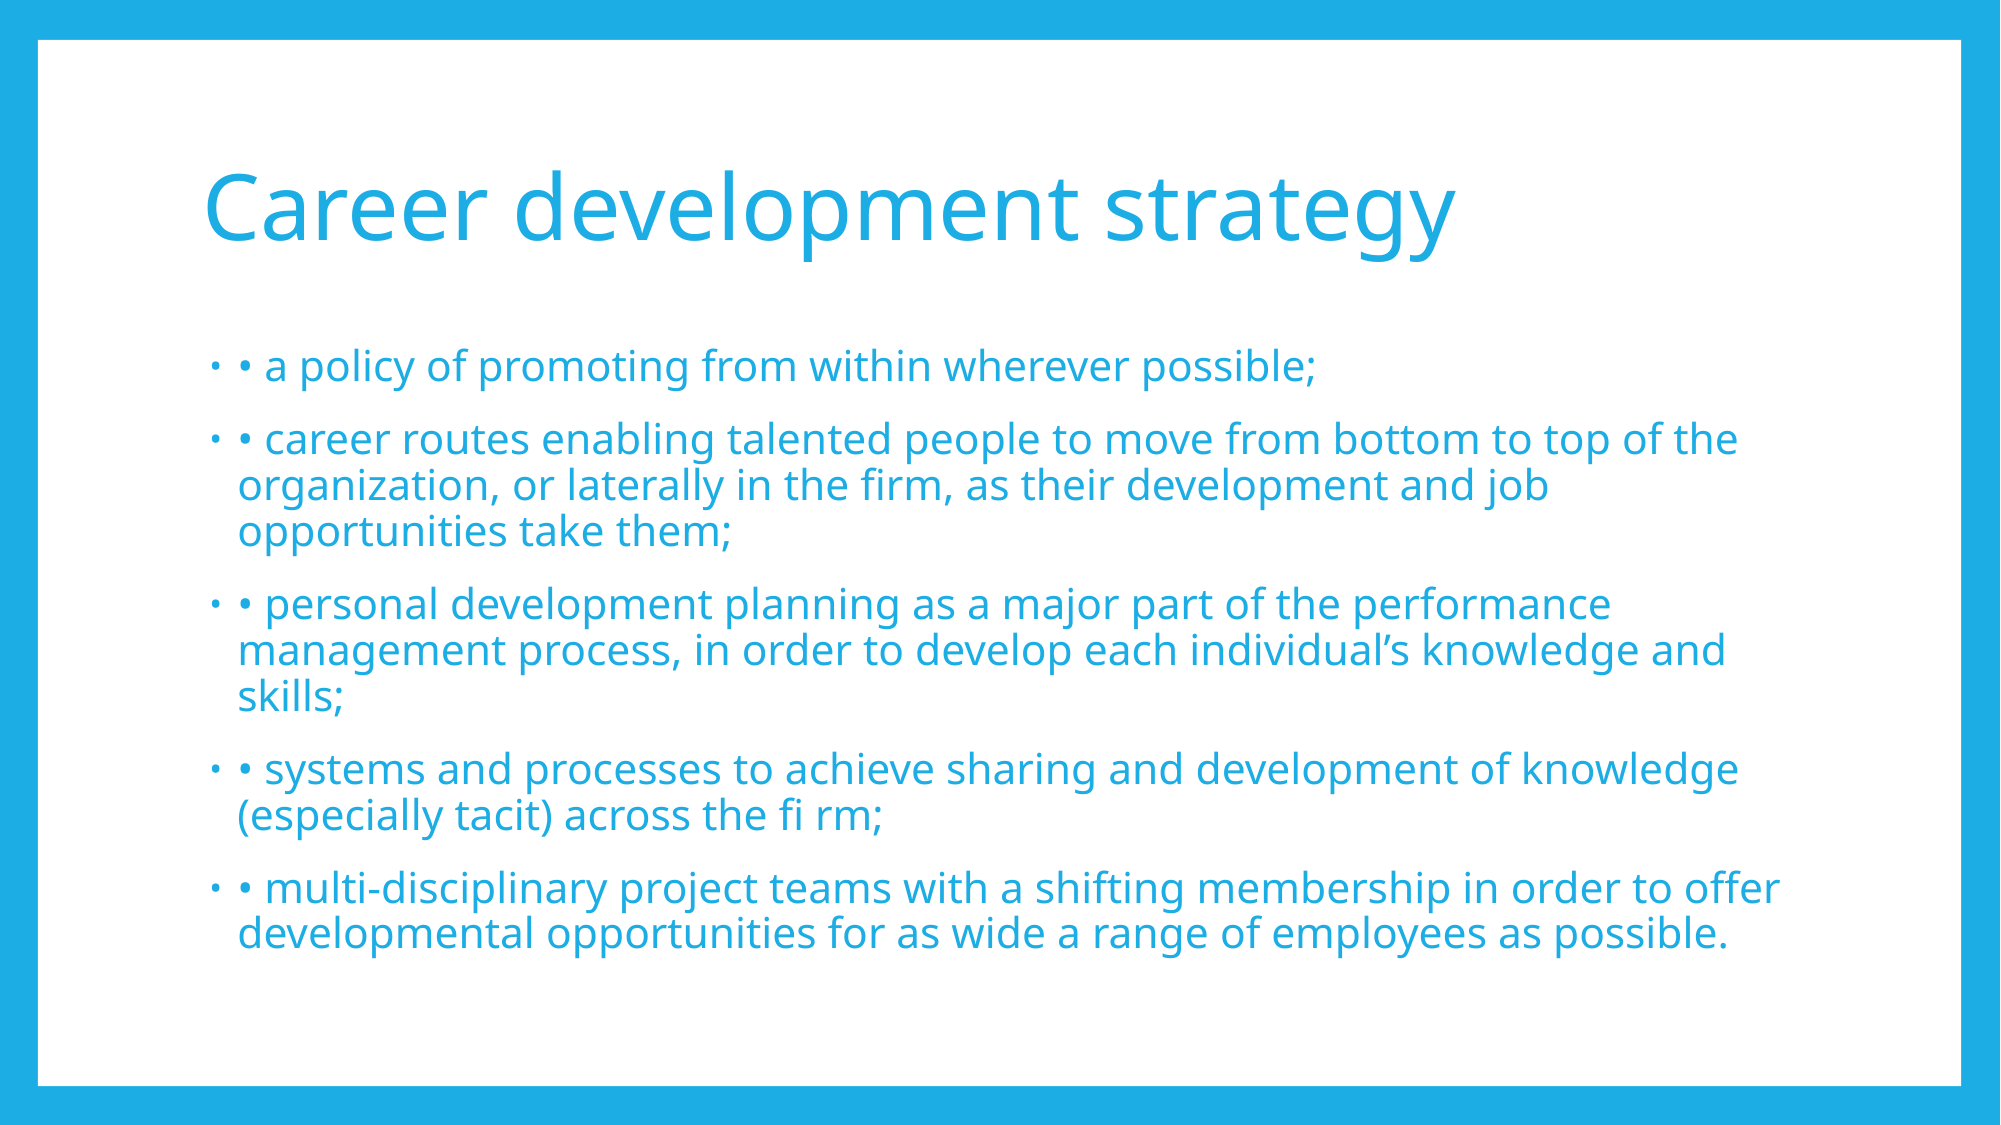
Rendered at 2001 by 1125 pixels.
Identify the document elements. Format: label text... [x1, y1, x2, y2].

list • a policy of promoting from within wherever possible; • career routes enabling talented people to move from bottom to top of the organization, or laterally in the firm, as their development and job opportunities take them; • personal development planning as a major part of the performance management process, in order to develop each individual’s knowledge and skills; • systems and processes to achieve sharing and development of knowledge (especially tacit) across the fi rm; • multi-disciplinary project teams with a shifting membership in order to offer developmental opportunities for as wide a range of employees as possible. [187, 337, 1808, 1000]
title Career development strategy [187, 99, 1808, 323]
